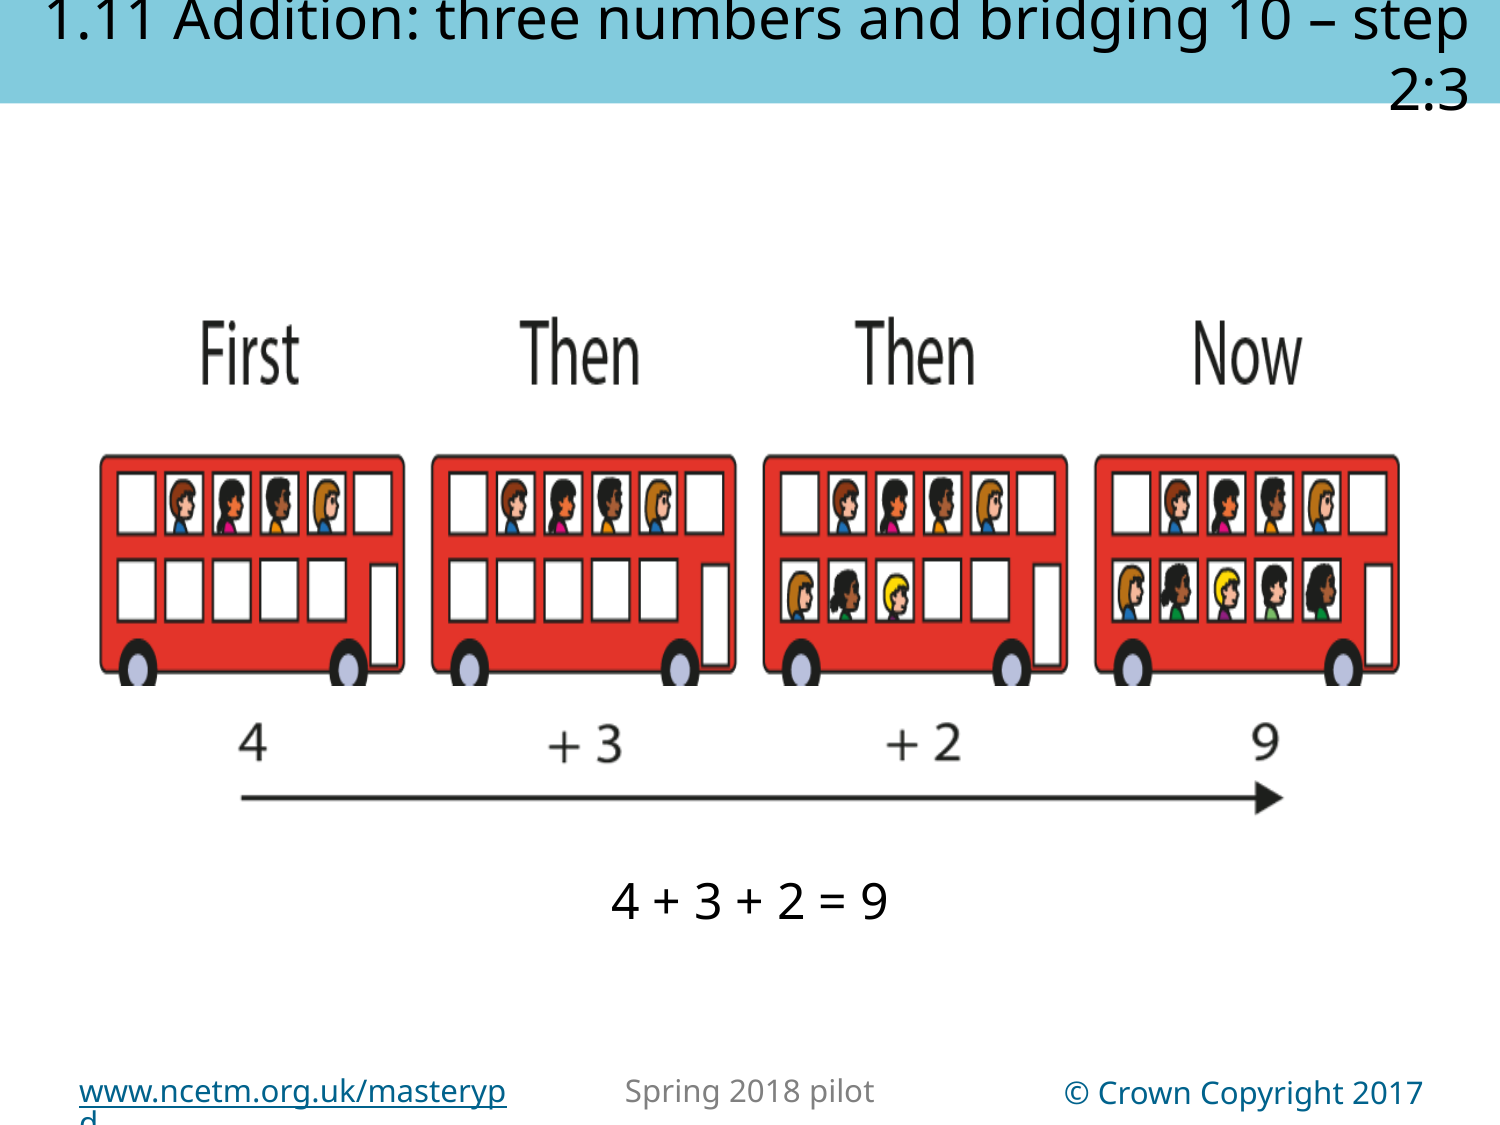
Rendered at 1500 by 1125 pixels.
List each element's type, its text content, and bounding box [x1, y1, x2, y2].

picture [210, 703, 301, 776]
text_box 4 + 3 + 2 = 9 [463, 862, 1037, 938]
picture [868, 710, 980, 774]
picture [101, 708, 1399, 830]
picture [98, 305, 1401, 686]
list 1.11 Addition: three numbers and bridging 10 – step 2:3 [0, 0, 1500, 104]
picture [1243, 721, 1297, 774]
